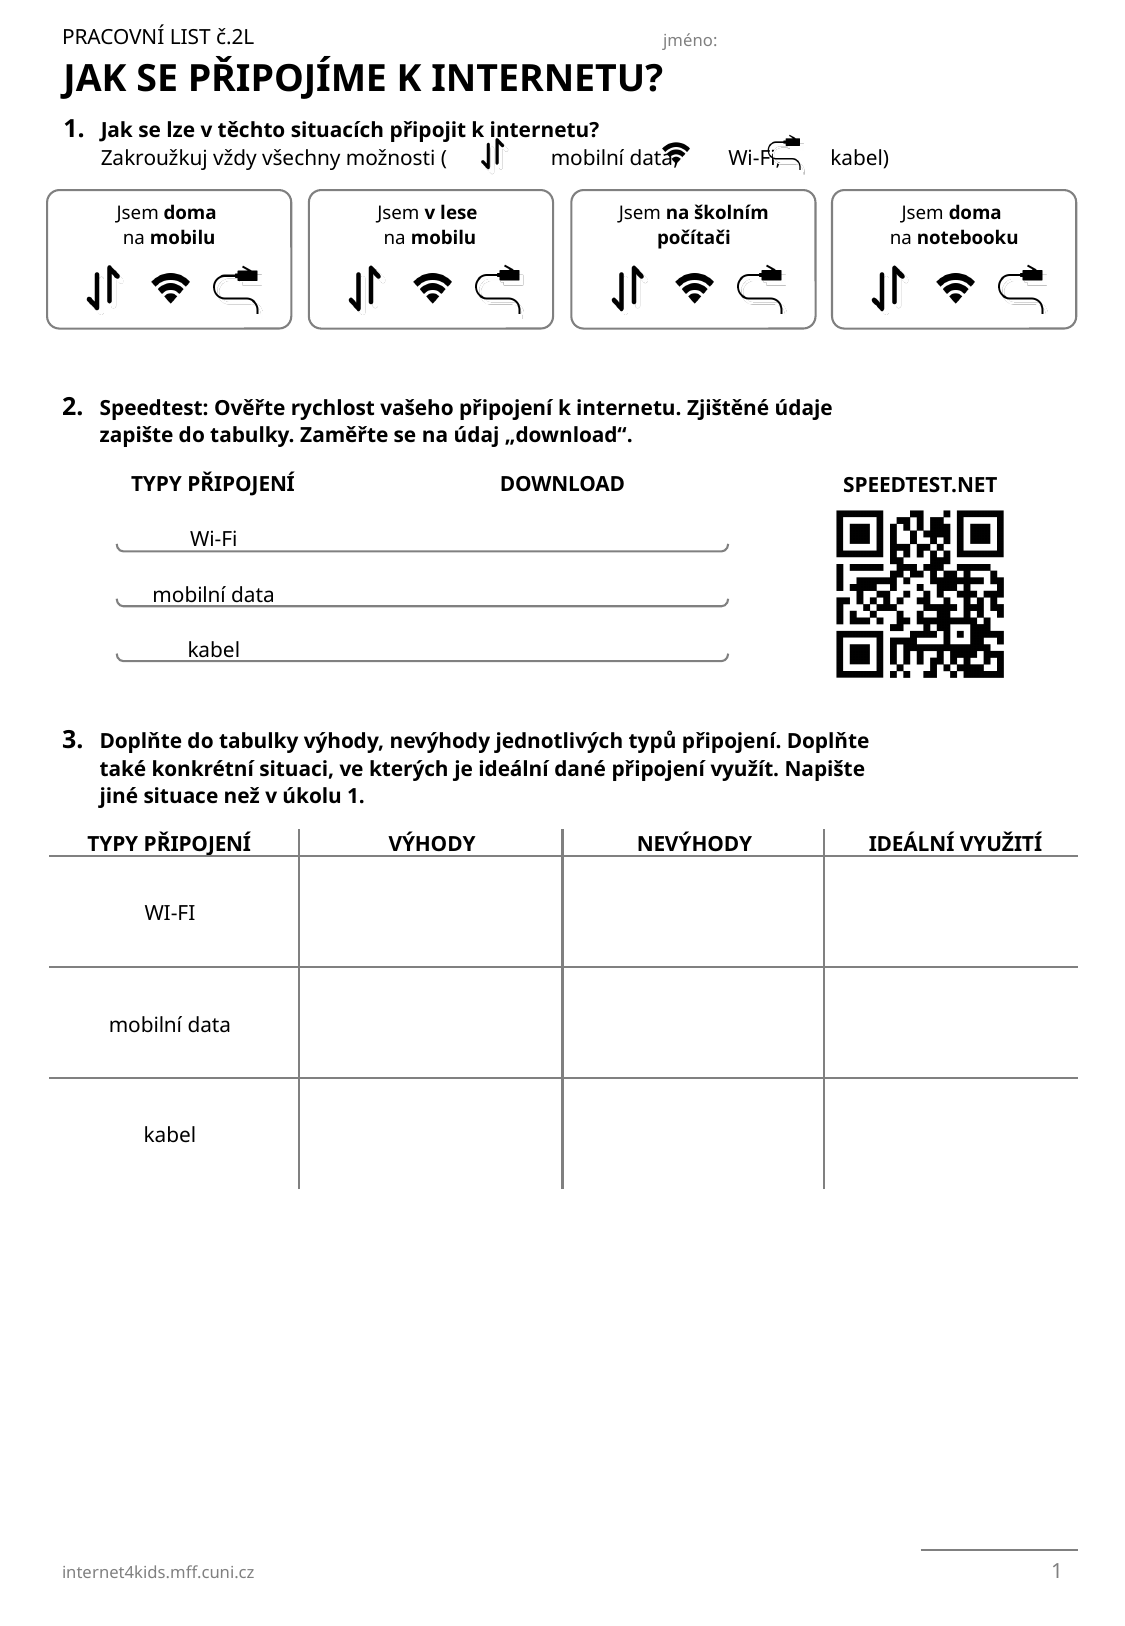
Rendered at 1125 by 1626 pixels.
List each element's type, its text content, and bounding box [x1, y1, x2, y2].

picture [474, 134, 510, 173]
text_box kabel [48, 1079, 292, 1188]
text_box PRACOVNÍ LIST č.2L [47, 23, 572, 52]
picture [602, 261, 652, 315]
slide_number 1 [920, 1550, 1078, 1625]
picture [408, 261, 457, 314]
text_box Jsem na školním počítači [571, 191, 816, 246]
text_box Speedtest: Ověřte rychlost vašeho připojení k internetu. Zjištěné údaje zapište do tabulky. Zaměřte se na údaj „download“. [47, 384, 903, 468]
text_box [115, 598, 730, 608]
text_box Jsem doma na mobilu [47, 191, 292, 246]
text_box [569, 196, 818, 331]
text_box DOWNLOAD [396, 467, 729, 496]
text_box [830, 196, 1078, 331]
text_box internet4kids.mff.cuni.cz [47, 1552, 572, 1594]
text_box VÝHODY [309, 827, 555, 855]
text_box mobilní data [48, 968, 292, 1077]
picture [995, 261, 1046, 315]
text_box [115, 653, 730, 663]
picture [472, 261, 522, 315]
text_box [115, 543, 730, 553]
text_box IDEÁLNÍ VYUŽITÍ [833, 827, 1078, 855]
picture [670, 261, 719, 314]
text_box NEVÝHODY [572, 827, 817, 855]
title JAK SE PŘIPOJÍME K INTERNETU? [48, 51, 1078, 107]
text_box kabel [48, 633, 379, 662]
picture [931, 261, 980, 314]
text_box [307, 195, 555, 331]
list Jak se lze v těchto situacích připojit k internetu? Zakroužkuj vždy všechny možnosti ( mobilní data, Wi-Fi, kabel) [48, 106, 1077, 163]
text_box mobilní data [48, 578, 379, 607]
picture [340, 261, 390, 315]
picture [823, 497, 1018, 692]
picture [78, 261, 128, 315]
text_box [45, 196, 293, 331]
picture [766, 132, 802, 171]
picture [863, 261, 913, 315]
picture [146, 262, 195, 314]
text_box TYPY PŘIPOJENÍ [47, 467, 379, 496]
text_box Wi-Fi [48, 523, 379, 551]
text_box Doplňte do tabulky výhody, nevýhody jednotlivých typů připojení. Doplňte také konkrétní situaci, ve kterých je ideální dané připojení využít. Napište jiné situace než v úkolu 1. [47, 717, 903, 828]
text_box TYPY PŘIPOJENÍ [47, 827, 292, 856]
text_box WI-FI [48, 857, 292, 965]
text_box Jsem doma na notebooku [832, 191, 1077, 246]
picture [658, 133, 694, 172]
picture [735, 261, 785, 315]
text_box SPEEDTEST.NET [754, 468, 1086, 497]
picture [210, 261, 261, 315]
text_box Jsem v lese na mobilu [307, 191, 553, 246]
